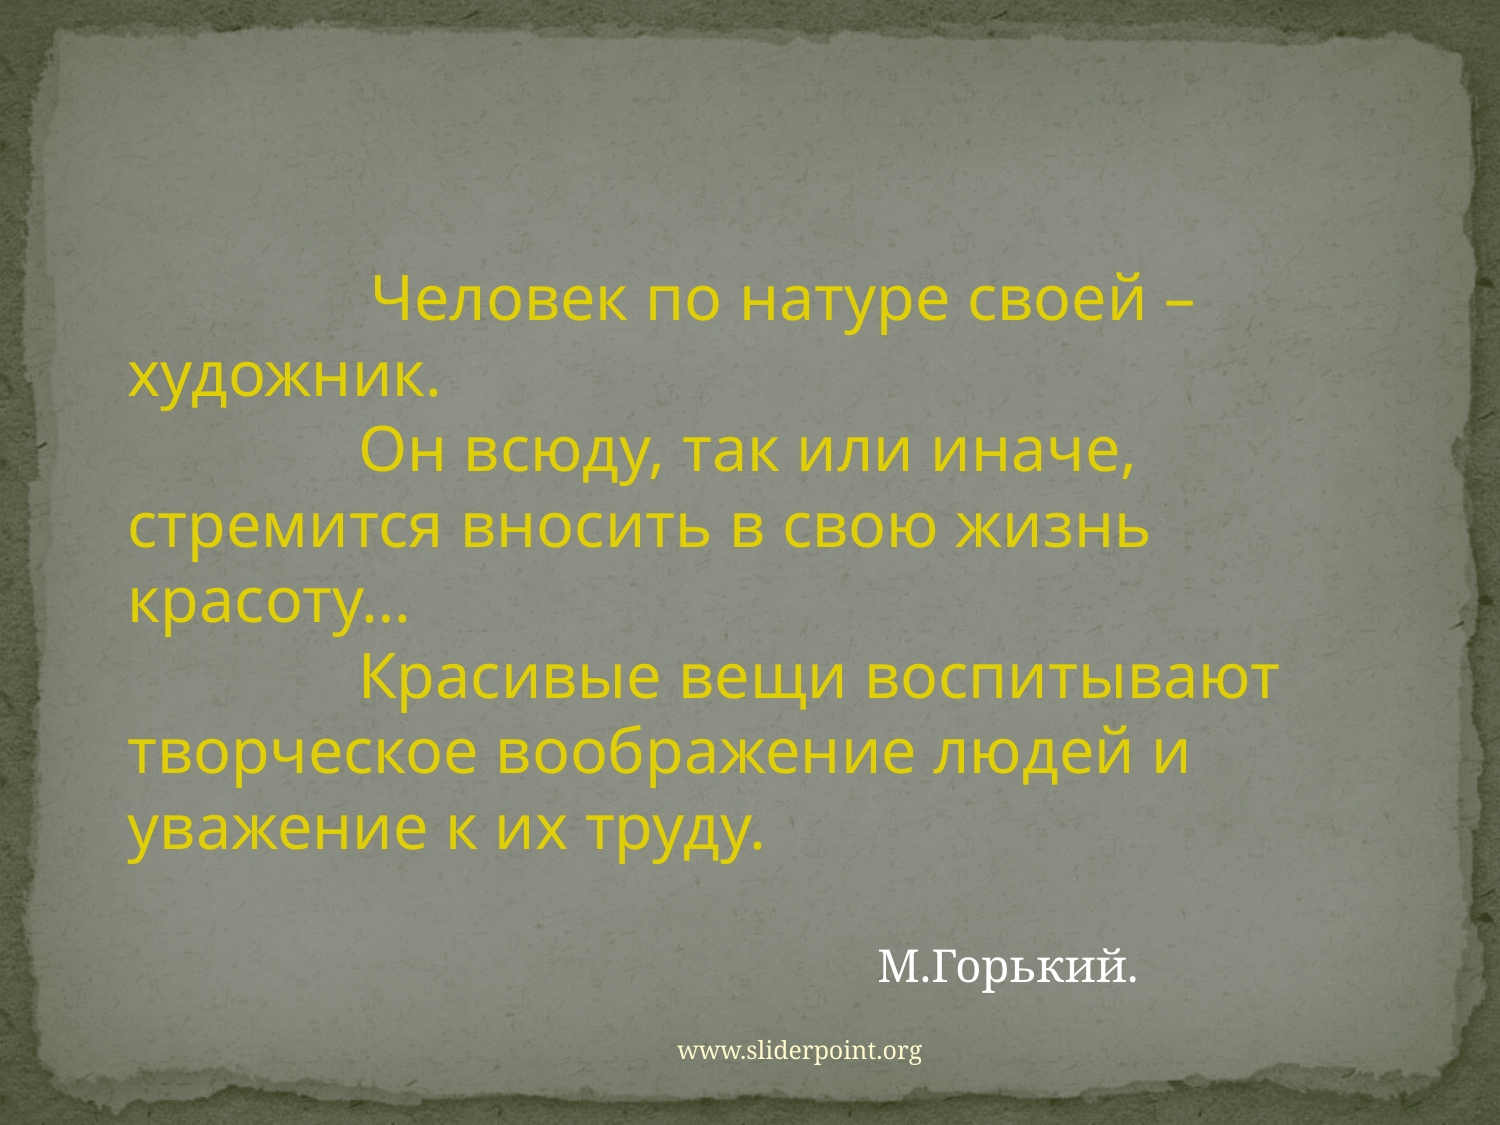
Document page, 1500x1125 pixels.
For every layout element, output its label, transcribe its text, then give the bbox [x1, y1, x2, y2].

list Человек по натуре своей – художник. Он всюду, так или иначе, стремится вносить в свою жизнь красоту… Красивые вещи воспитывают творческое воображение людей и уважение к их труду. М.Горький. [74, 249, 1426, 1001]
footer www.sliderpoint.org [350, 1017, 938, 1081]
